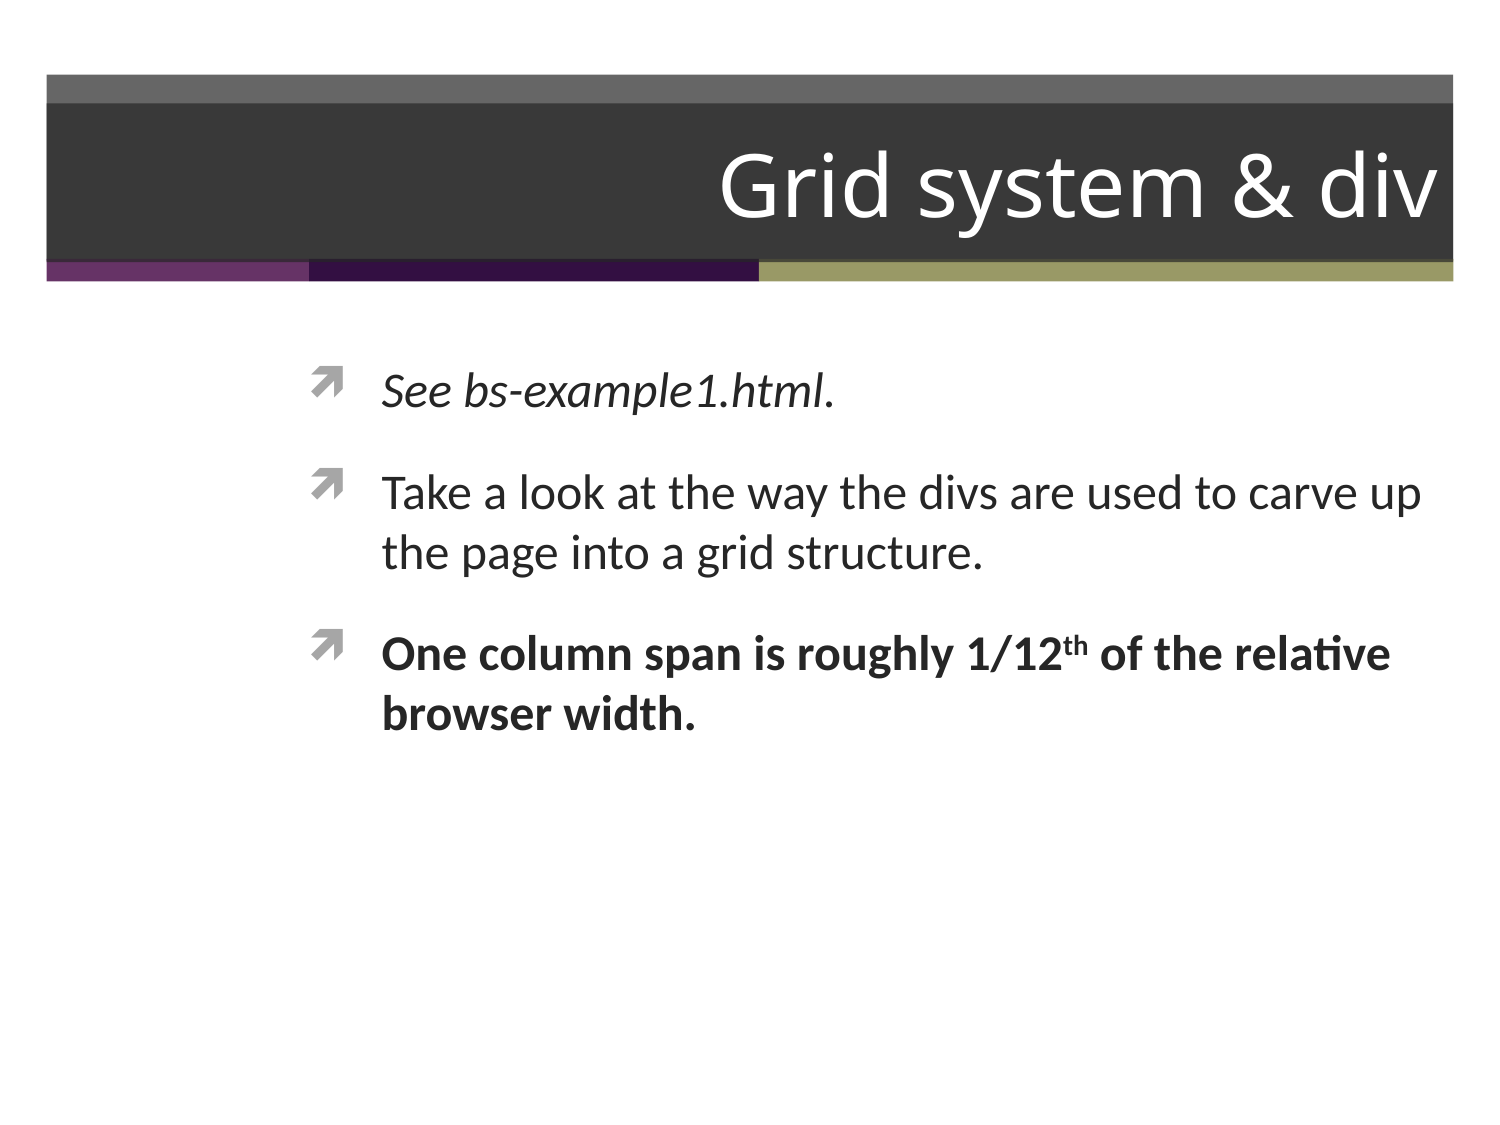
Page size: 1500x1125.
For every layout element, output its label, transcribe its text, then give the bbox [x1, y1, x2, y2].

list See bs-example1.html. Take a look at the way the divs are used to carve up the page into a grid structure. One column span is roughly 1/12th of the relative browser width. [292, 350, 1454, 1005]
title Grid system & div [46, 103, 1454, 263]
